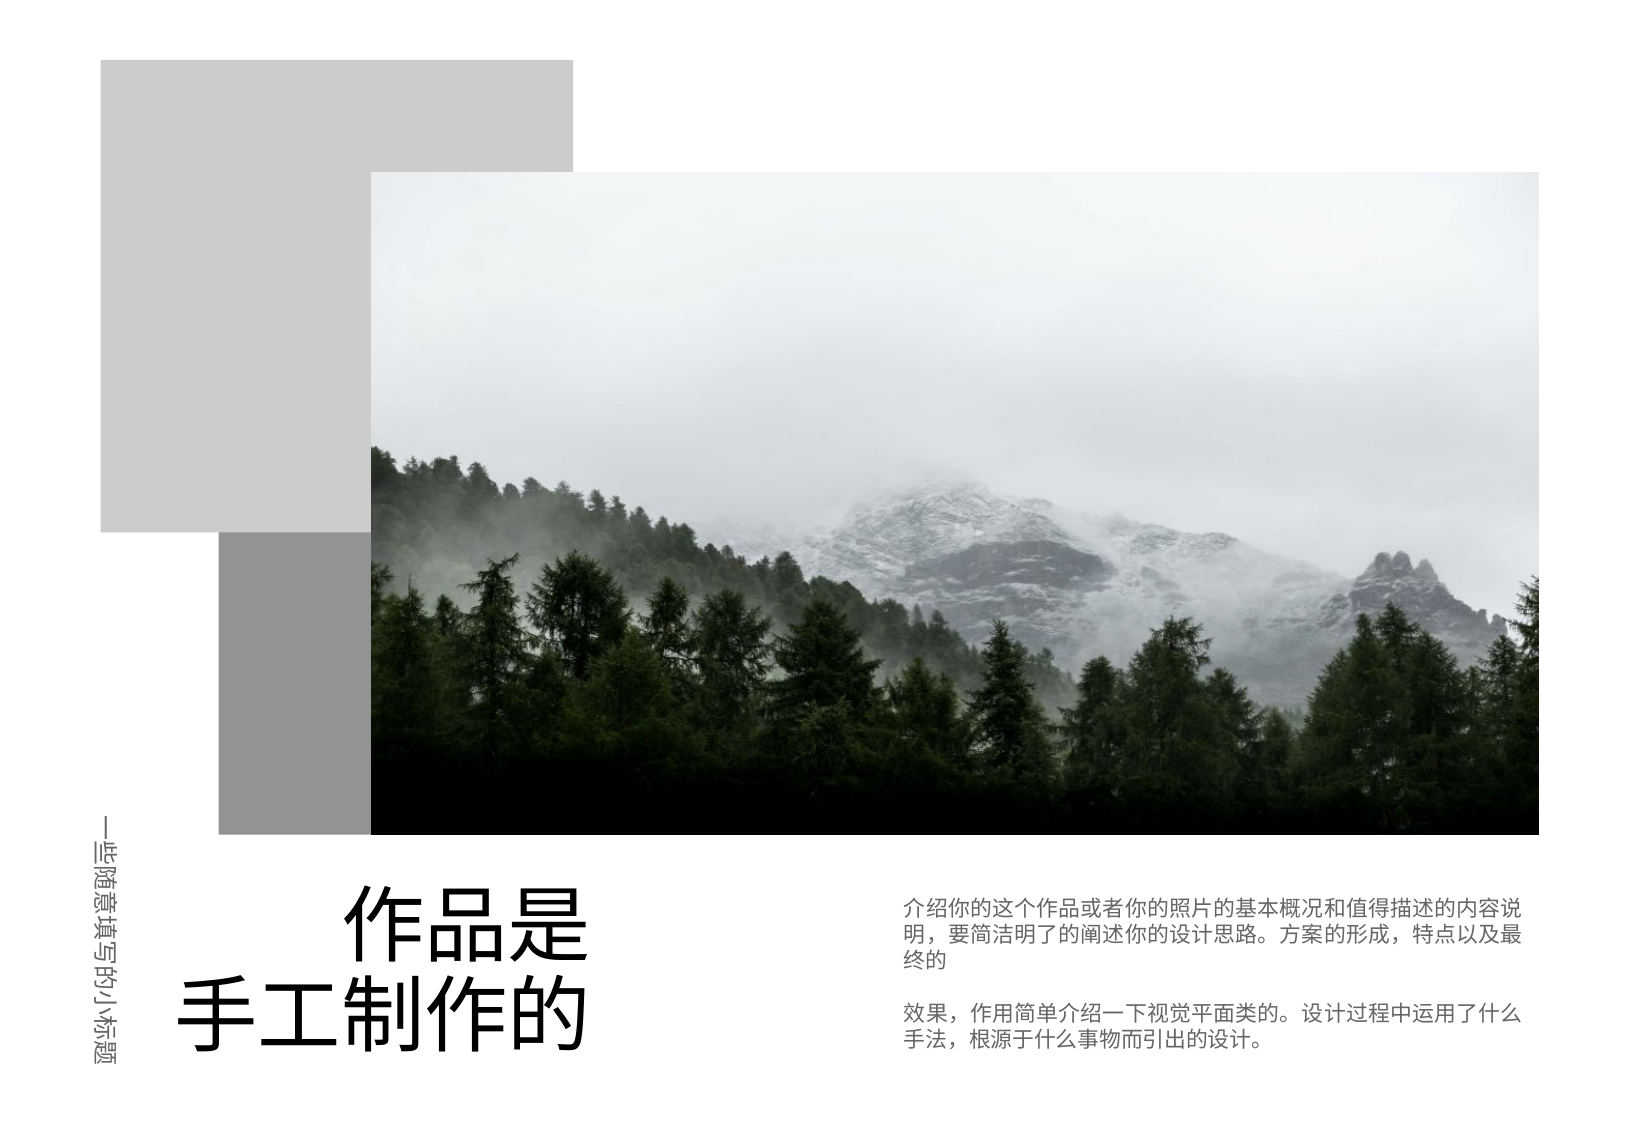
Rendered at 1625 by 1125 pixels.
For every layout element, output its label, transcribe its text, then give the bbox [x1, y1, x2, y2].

text_box 介绍你的这个作品或者你的照片的基本概况和值得描述的内容说明，要简洁明了的阐述你的设计思路。方案的形成，特点以及最终的 效果，作用简单介绍一下视觉平面类的。设计过程中运用了什么手法，根源于什么事物而引出的设计。 [889, 887, 1539, 1060]
text_box 一些随意填写的小标题 [66, 800, 129, 1066]
text_box [100, 59, 574, 533]
text_box 作品是 手工制作的 [202, 883, 591, 1076]
text_box [218, 533, 371, 835]
picture [371, 172, 1539, 835]
